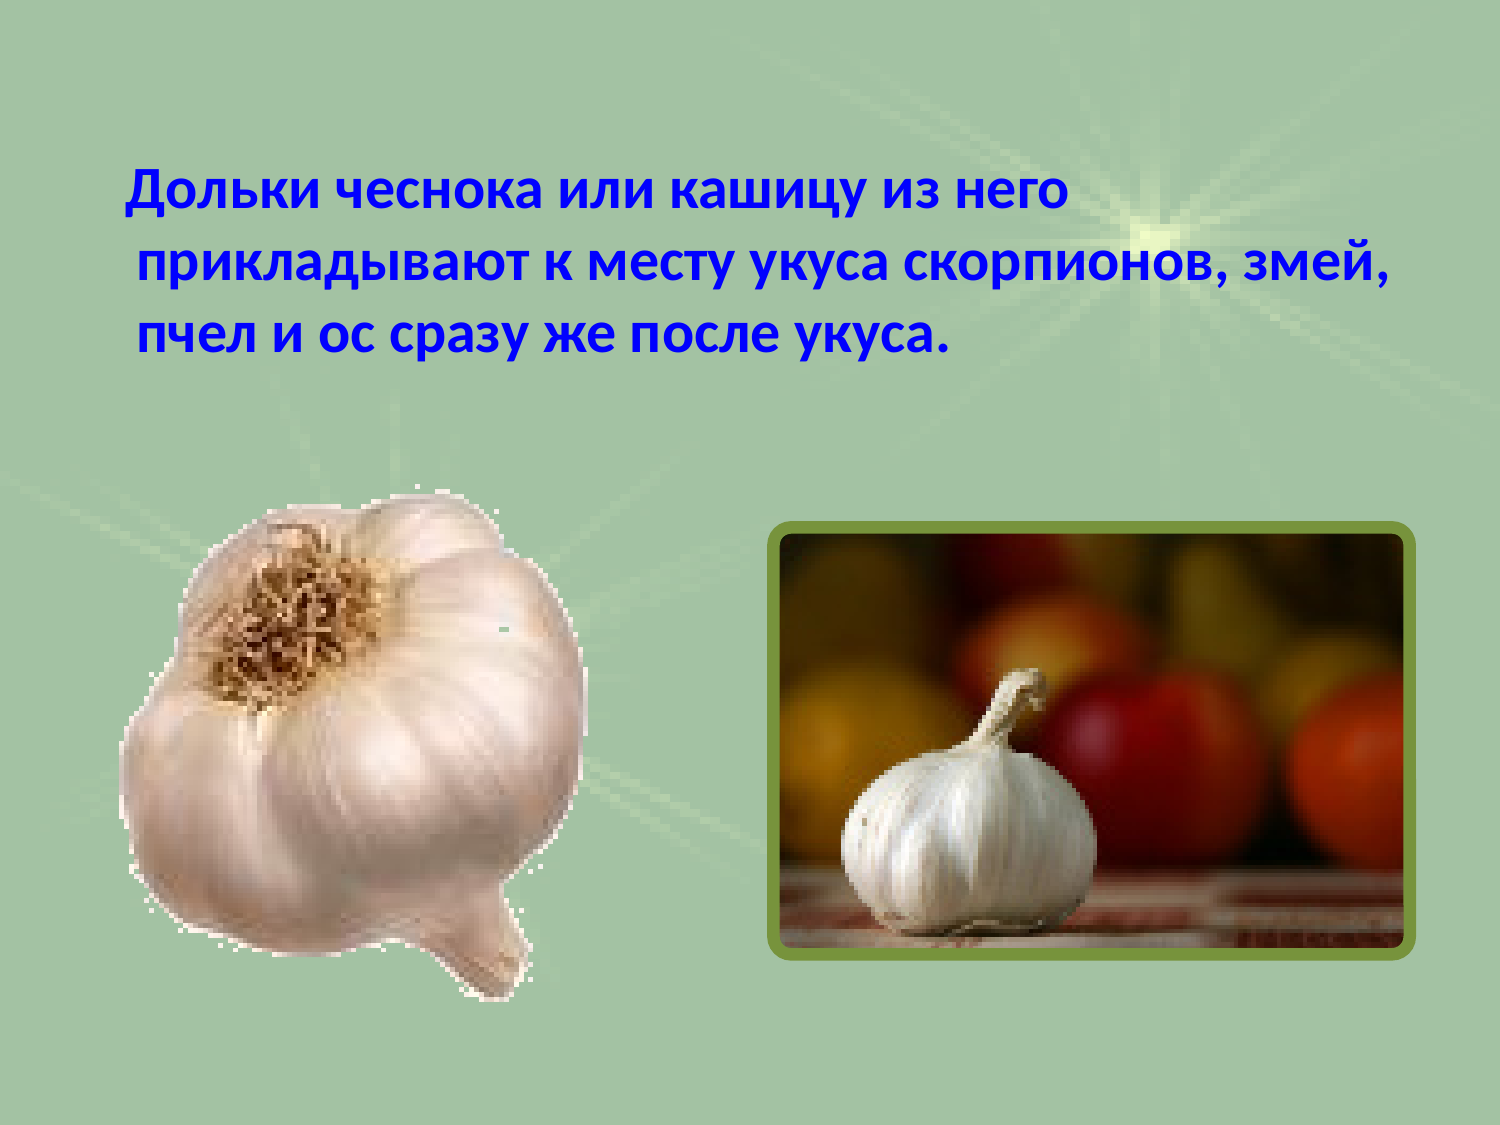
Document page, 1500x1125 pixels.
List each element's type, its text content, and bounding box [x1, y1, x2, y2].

picture [0, 0, 1500, 1125]
list Дольки чеснока или кашицу из него прикладывают к месту укуса скорпионов, змей, пчел и ос сразу же после укуса. [70, 140, 1421, 446]
